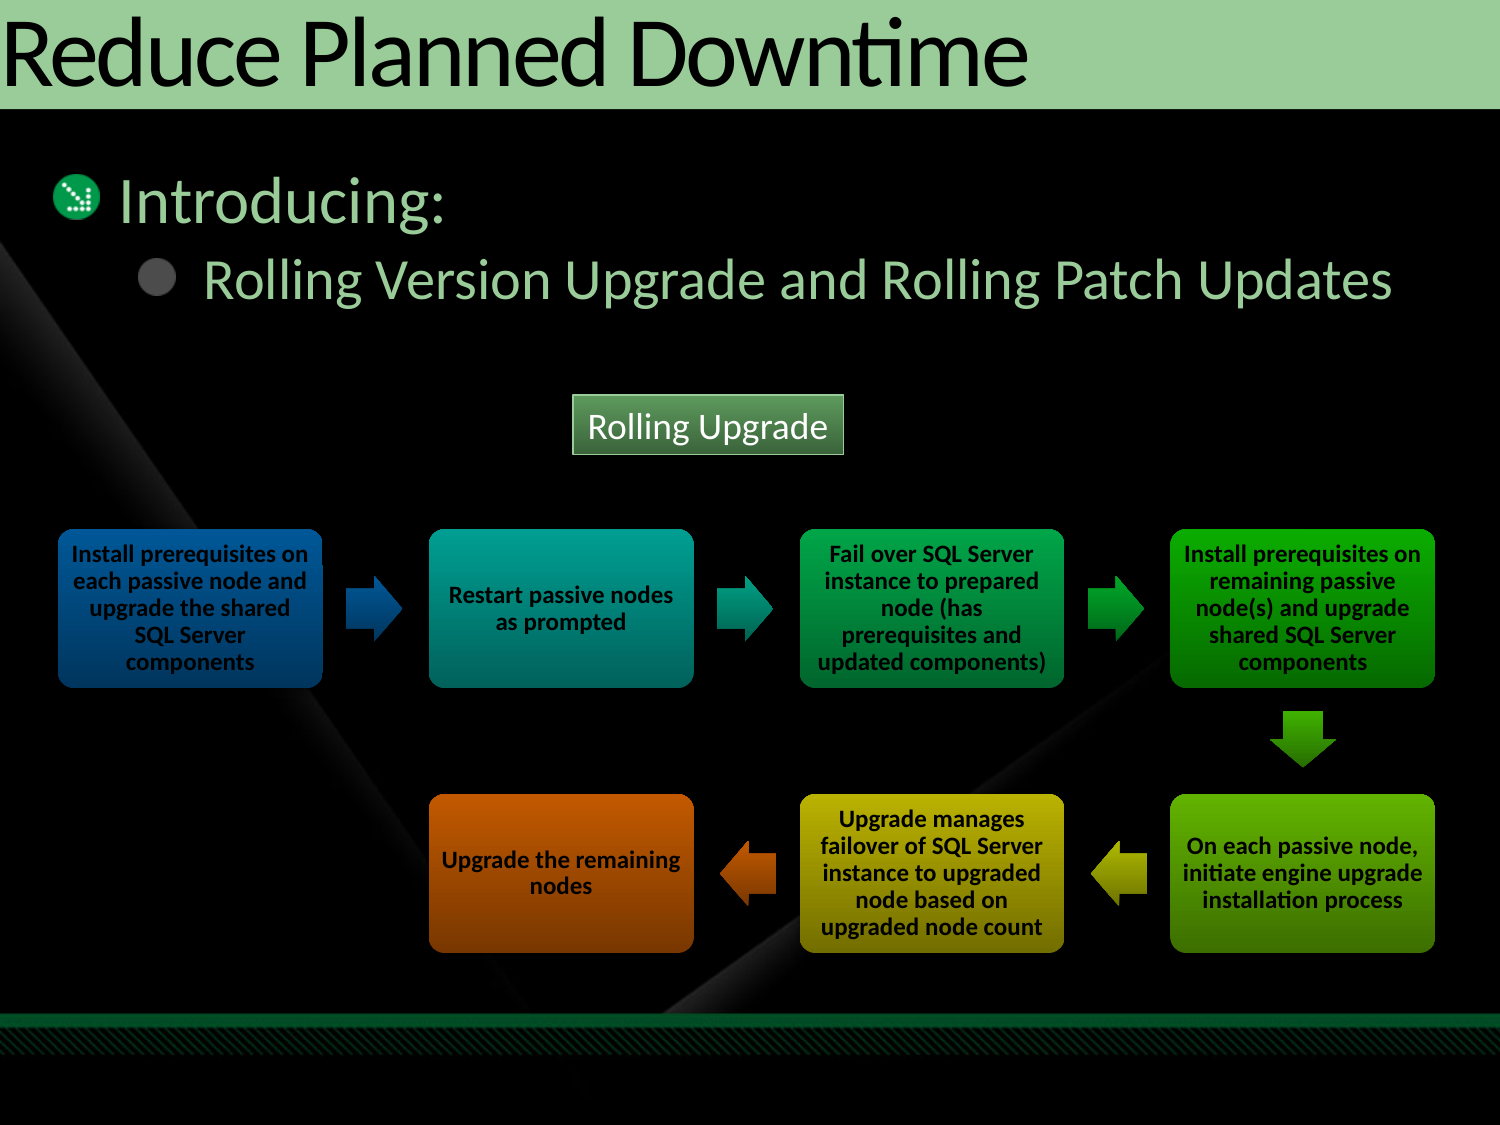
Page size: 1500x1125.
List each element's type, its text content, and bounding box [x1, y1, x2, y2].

picture [0, 110, 1500, 1125]
text_box Rolling Upgrade [572, 394, 844, 429]
title Reduce Planned Downtime [0, 0, 1500, 110]
list Introducing: Rolling Version Upgrade and Rolling Patch Updates [53, 165, 1429, 406]
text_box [57, 429, 1437, 1053]
